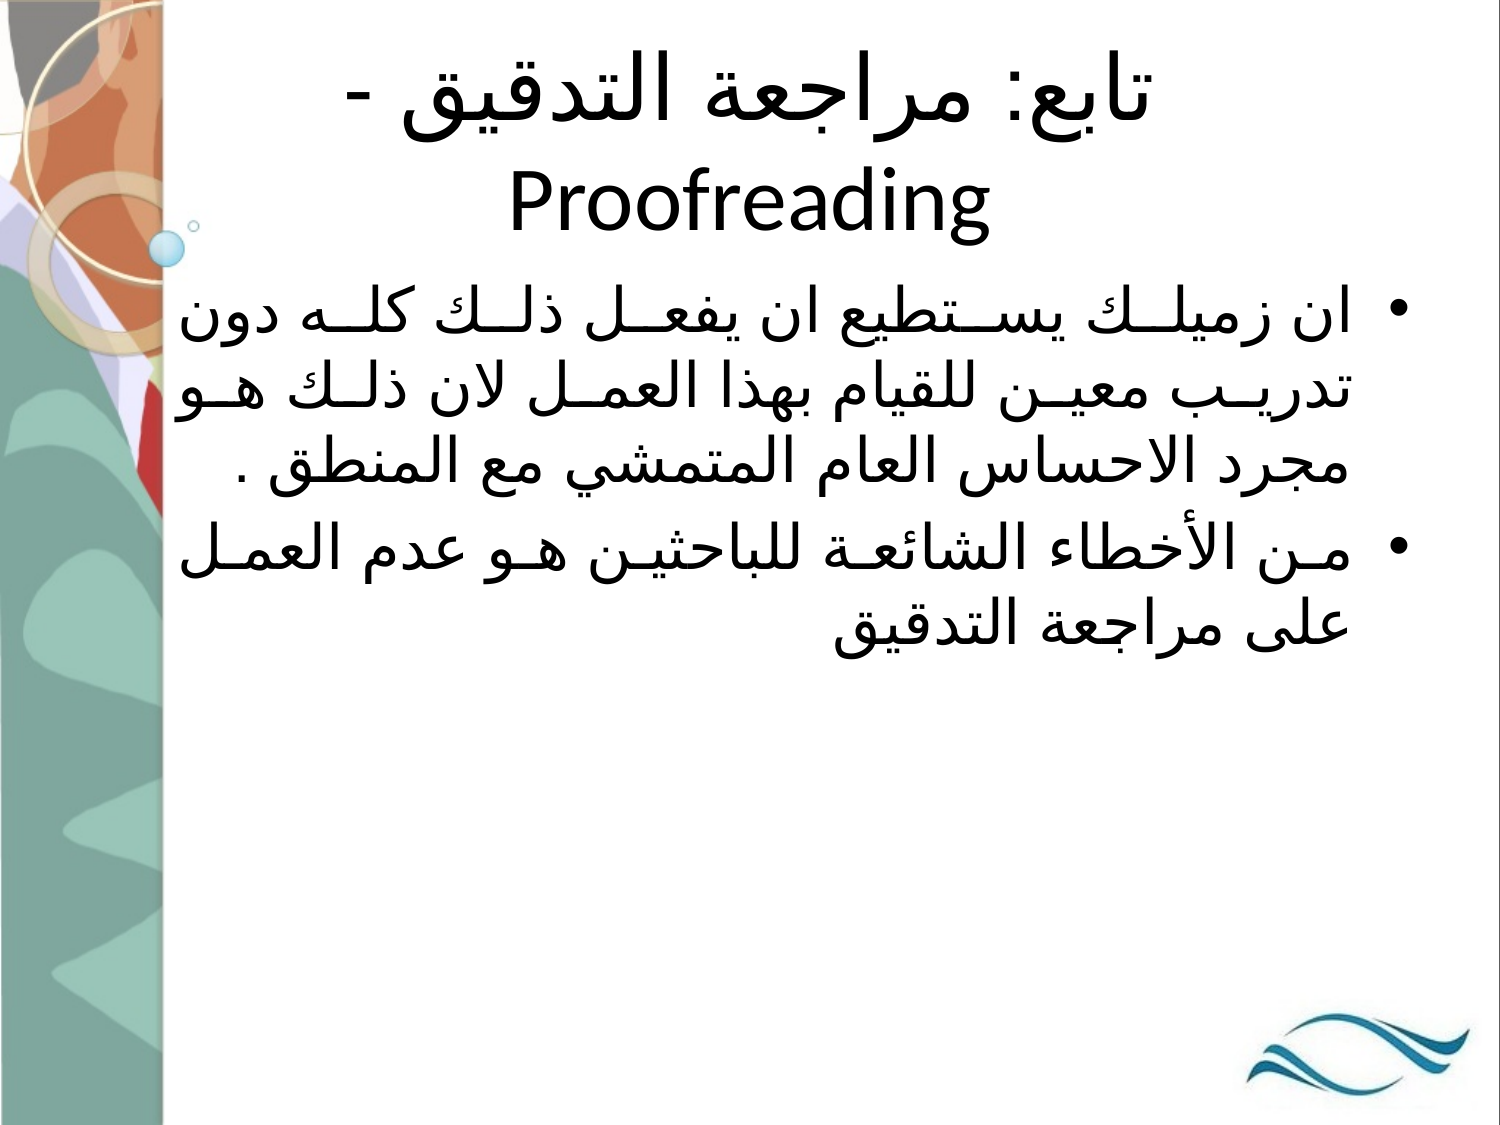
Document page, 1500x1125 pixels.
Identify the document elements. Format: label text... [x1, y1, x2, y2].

picture [0, 0, 1500, 1125]
title تابع: مراجعة التدقيق - Proofreading [74, 44, 1426, 233]
list ان زميلك يستطيع ان يفعل ذلك كله دون تدريب معين للقيام بهذا العمل لان ذلك هو مجرد الاحساس العام المتمشي مع المنطق . من الأخطاء الشائعة للباحثين هو عدم العمل على مراجعة التدقيق [162, 262, 1426, 1006]
